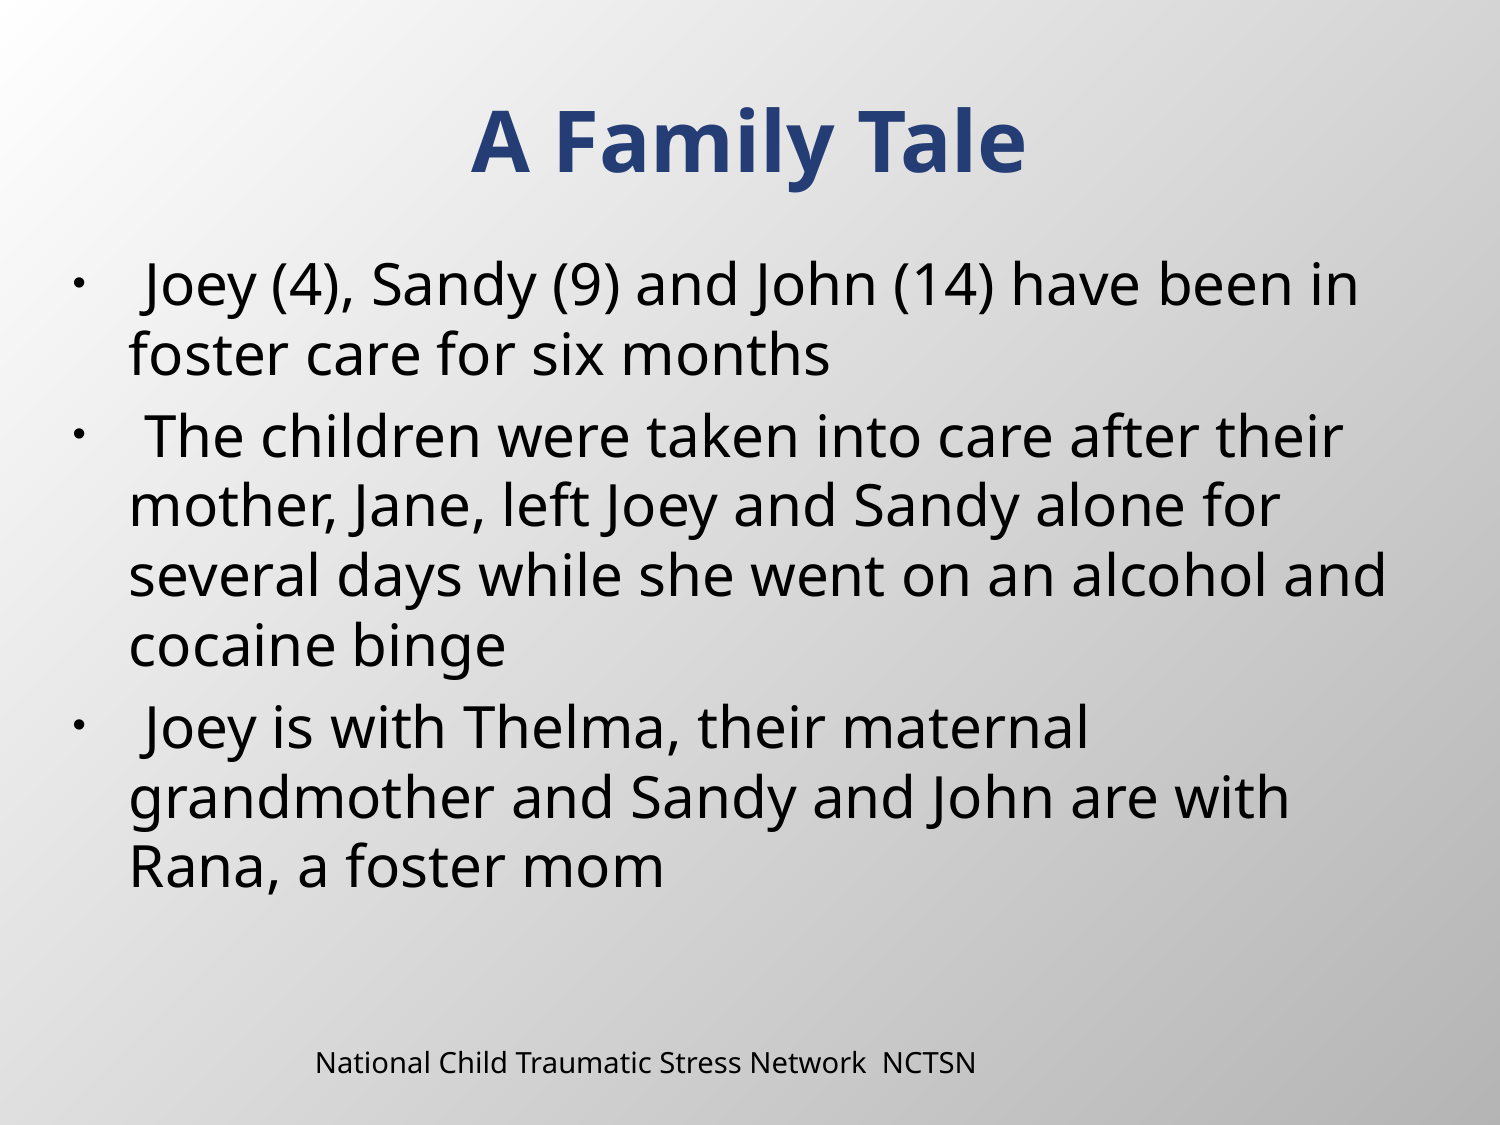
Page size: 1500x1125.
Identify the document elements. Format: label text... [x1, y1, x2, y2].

list Joey (4), Sandy (9) and John (14) have been in foster care for six months The children were taken into care after their mother, Jane, left Joey and Sandy alone for several days while she went on an alcohol and cocaine binge Joey is with Thelma, their maternal grandmother and Sandy and John are with Rana, a foster mom [57, 239, 1438, 1015]
title A Family Tale [75, 45, 1425, 233]
text_box National Child Traumatic Stress Network NCTSN [299, 1037, 1125, 1088]
